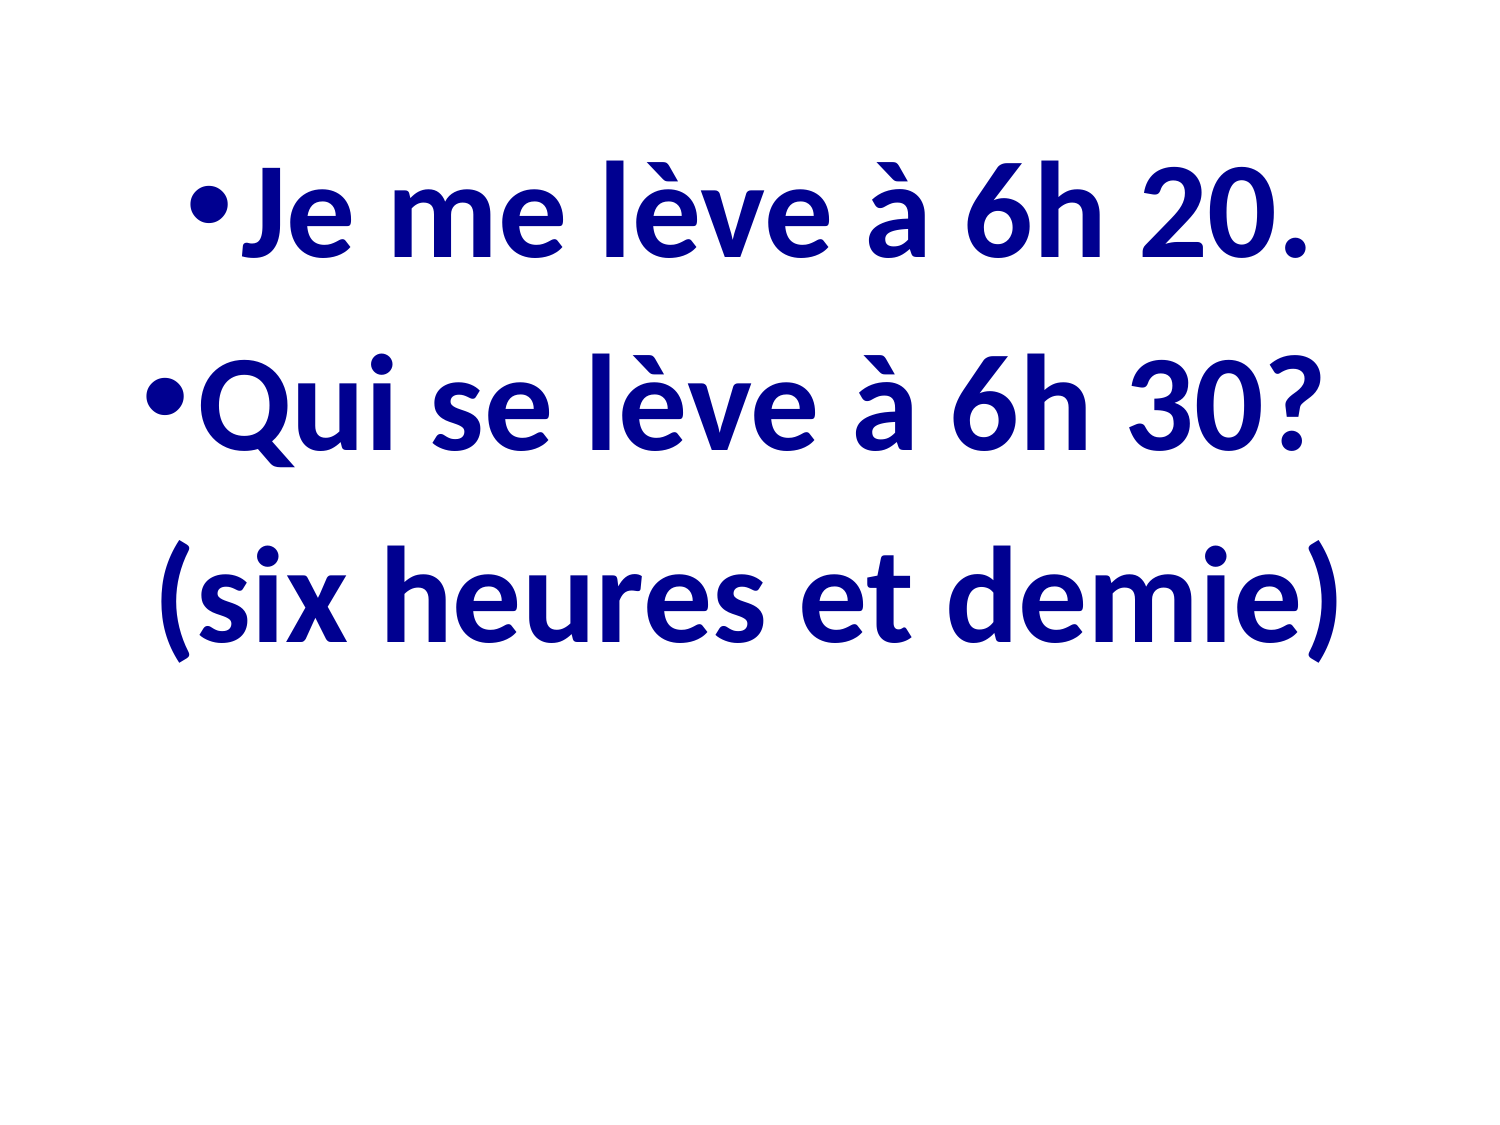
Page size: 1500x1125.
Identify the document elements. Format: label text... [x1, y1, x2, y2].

list Je me lève à 6h 20. Qui se lève à 6h 30? (six heures et demie) [12, 112, 1488, 388]
